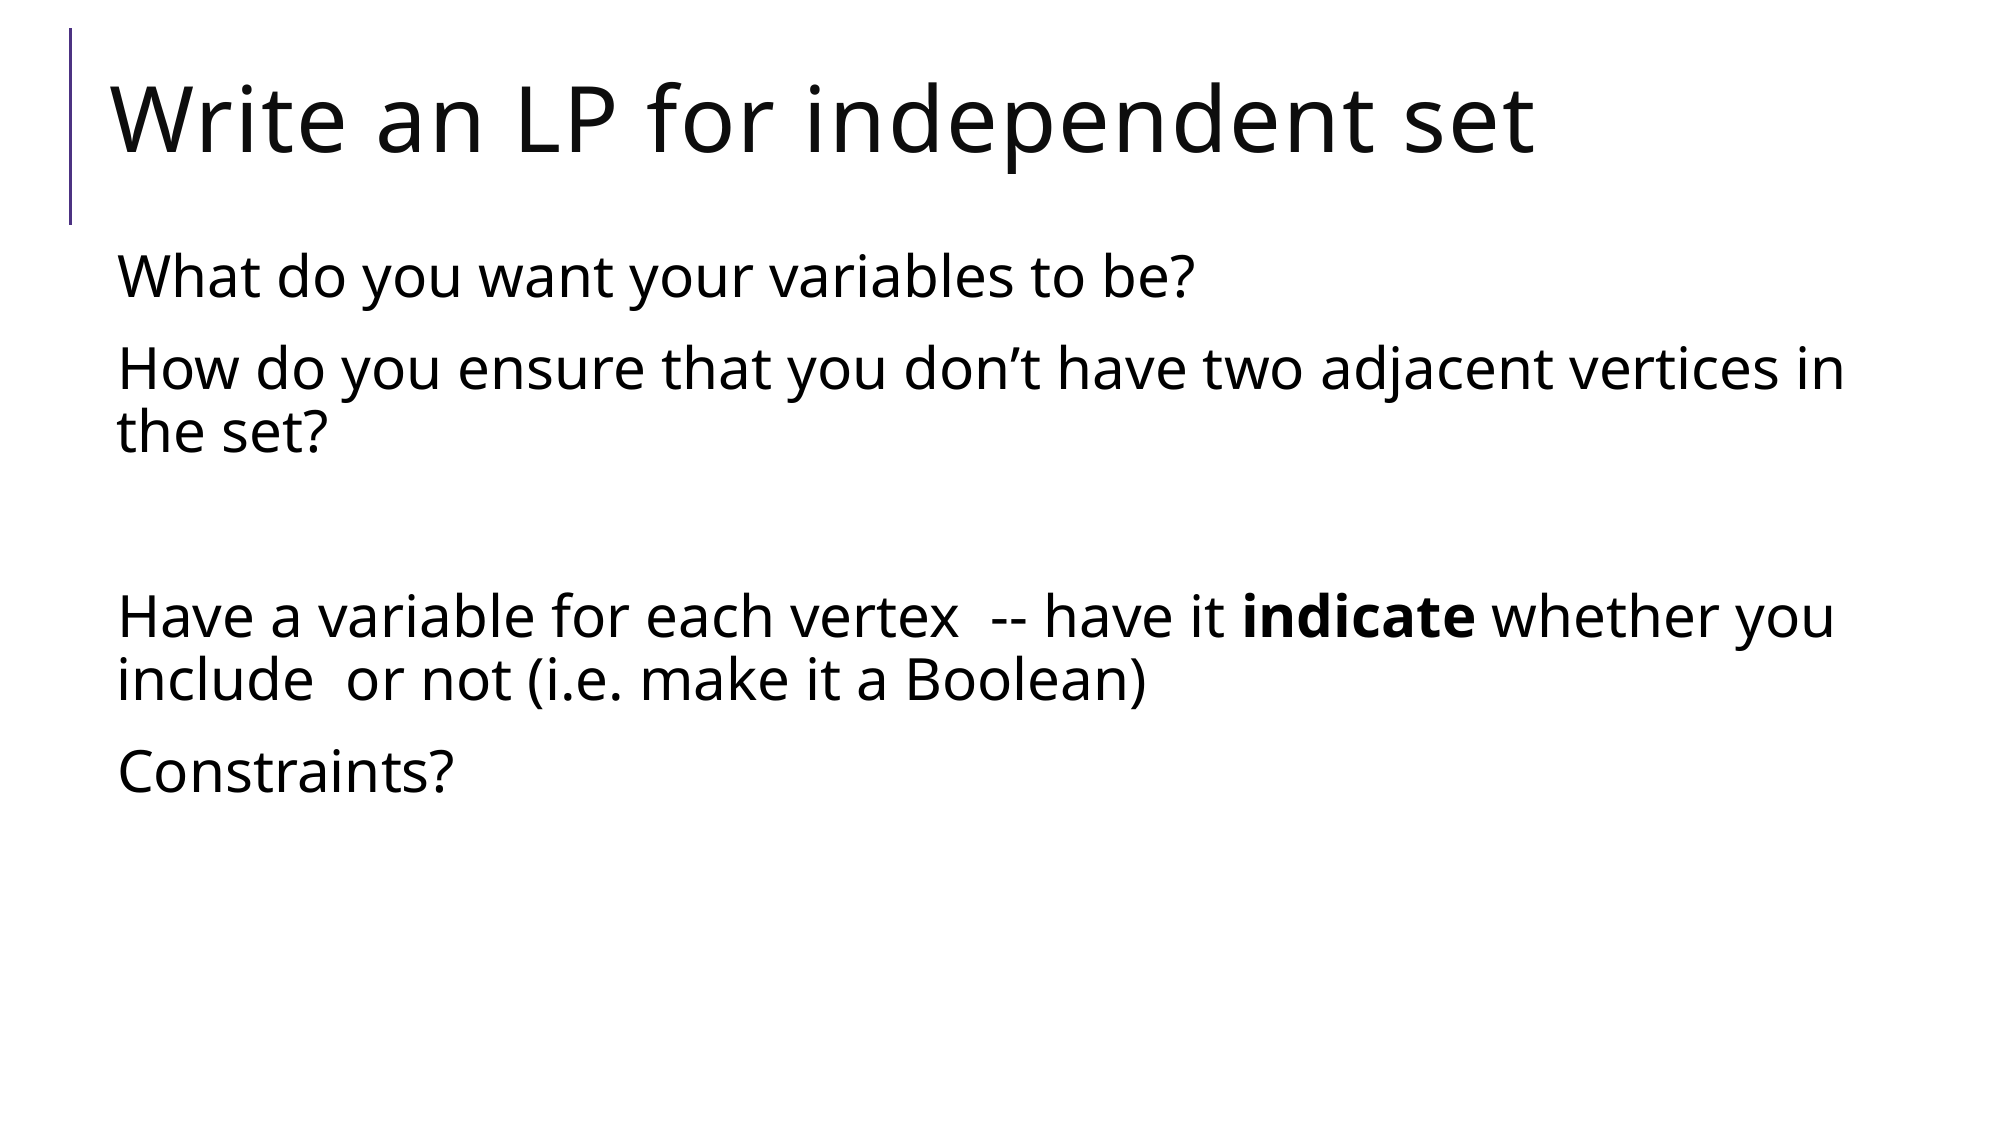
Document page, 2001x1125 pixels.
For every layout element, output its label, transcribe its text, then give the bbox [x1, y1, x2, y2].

title Write an LP for independent set [94, 43, 1930, 210]
